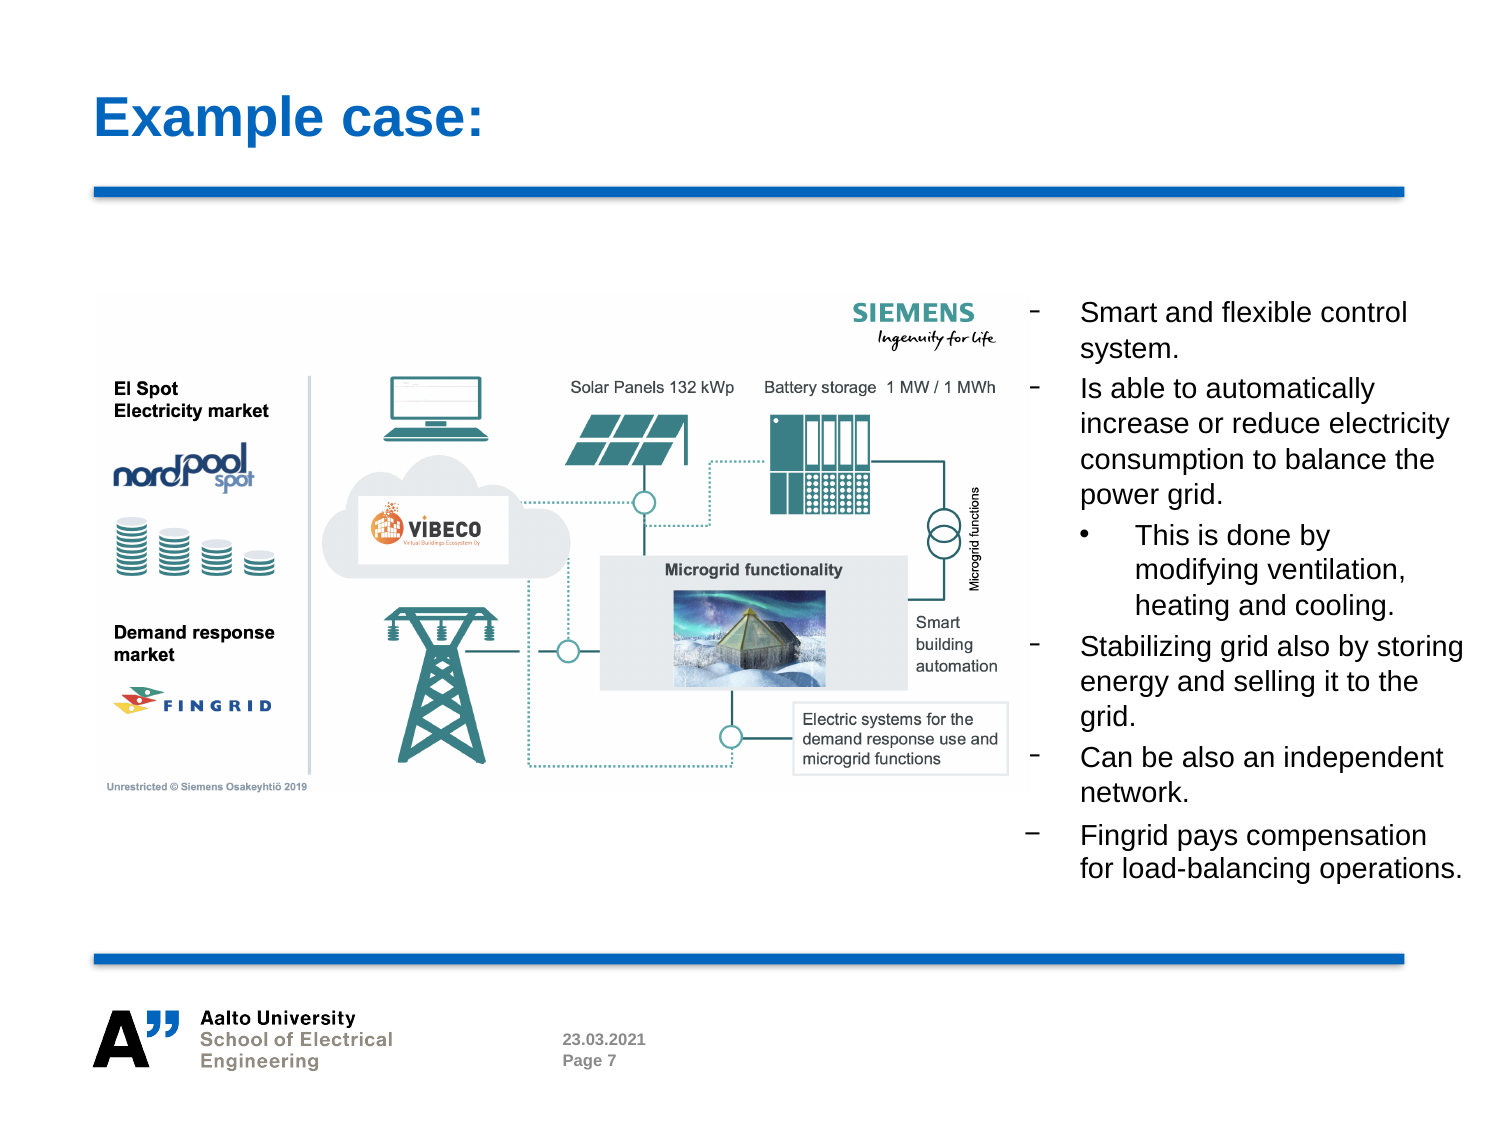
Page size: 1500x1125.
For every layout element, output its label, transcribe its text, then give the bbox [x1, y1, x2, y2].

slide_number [562, 1029, 816, 1050]
slide_number Page 7 [562, 1050, 816, 1071]
list Smart and flexible control system. Is able to automatically increase or reduce electricity consumption to balance the power grid. This is done by modifying ventilation, heating and cooling. Stabilizing grid also by storing energy and selling it to the grid. Can be also an independent network. Fingrid pays compensation for load-balancing operations. [1024, 293, 1485, 918]
picture [35, 953, 449, 1125]
title Example case: [93, 80, 1369, 228]
picture [94, 293, 1030, 794]
